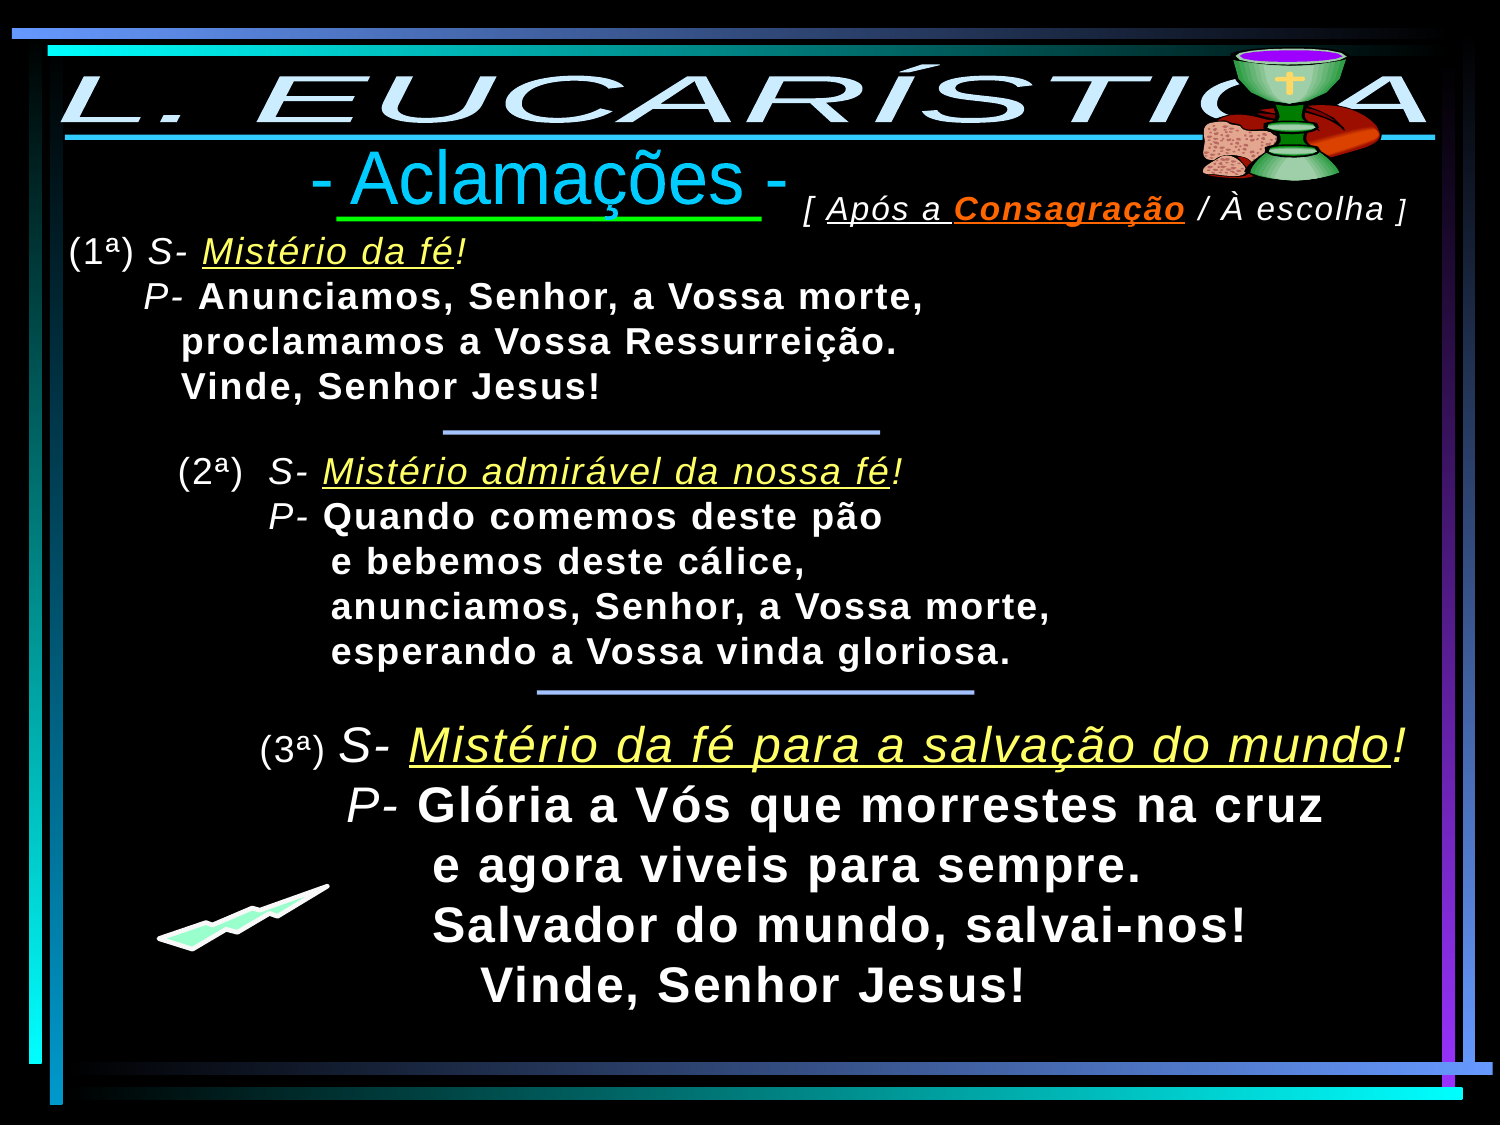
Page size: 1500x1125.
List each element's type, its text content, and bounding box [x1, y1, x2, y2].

picture [1198, 40, 1388, 185]
text_box [158, 886, 328, 950]
title [ Após a Consagração / À escolha ] (1ª) S- Mistério da fé! P- Anunciamos, Senhor, a Vossa morte, proclamamos a Vossa Ressurreição. Vinde, Senhor Jesus! (2ª) S- Mistério admirável da nossa fé! P- Quando comemos deste pão e bebemos deste cálice, anunciamos, Senhor, a Vossa morte, esperando a Vossa vinda gloriosa. (3ª) S- Mistério da fé para a salvação do mundo! P- Glória a Vós que morrestes na cruz e agora viveis para sempre. Salvador do mundo, salvai-nos! Vinde, Senhor Jesus! [53, 179, 1451, 1066]
